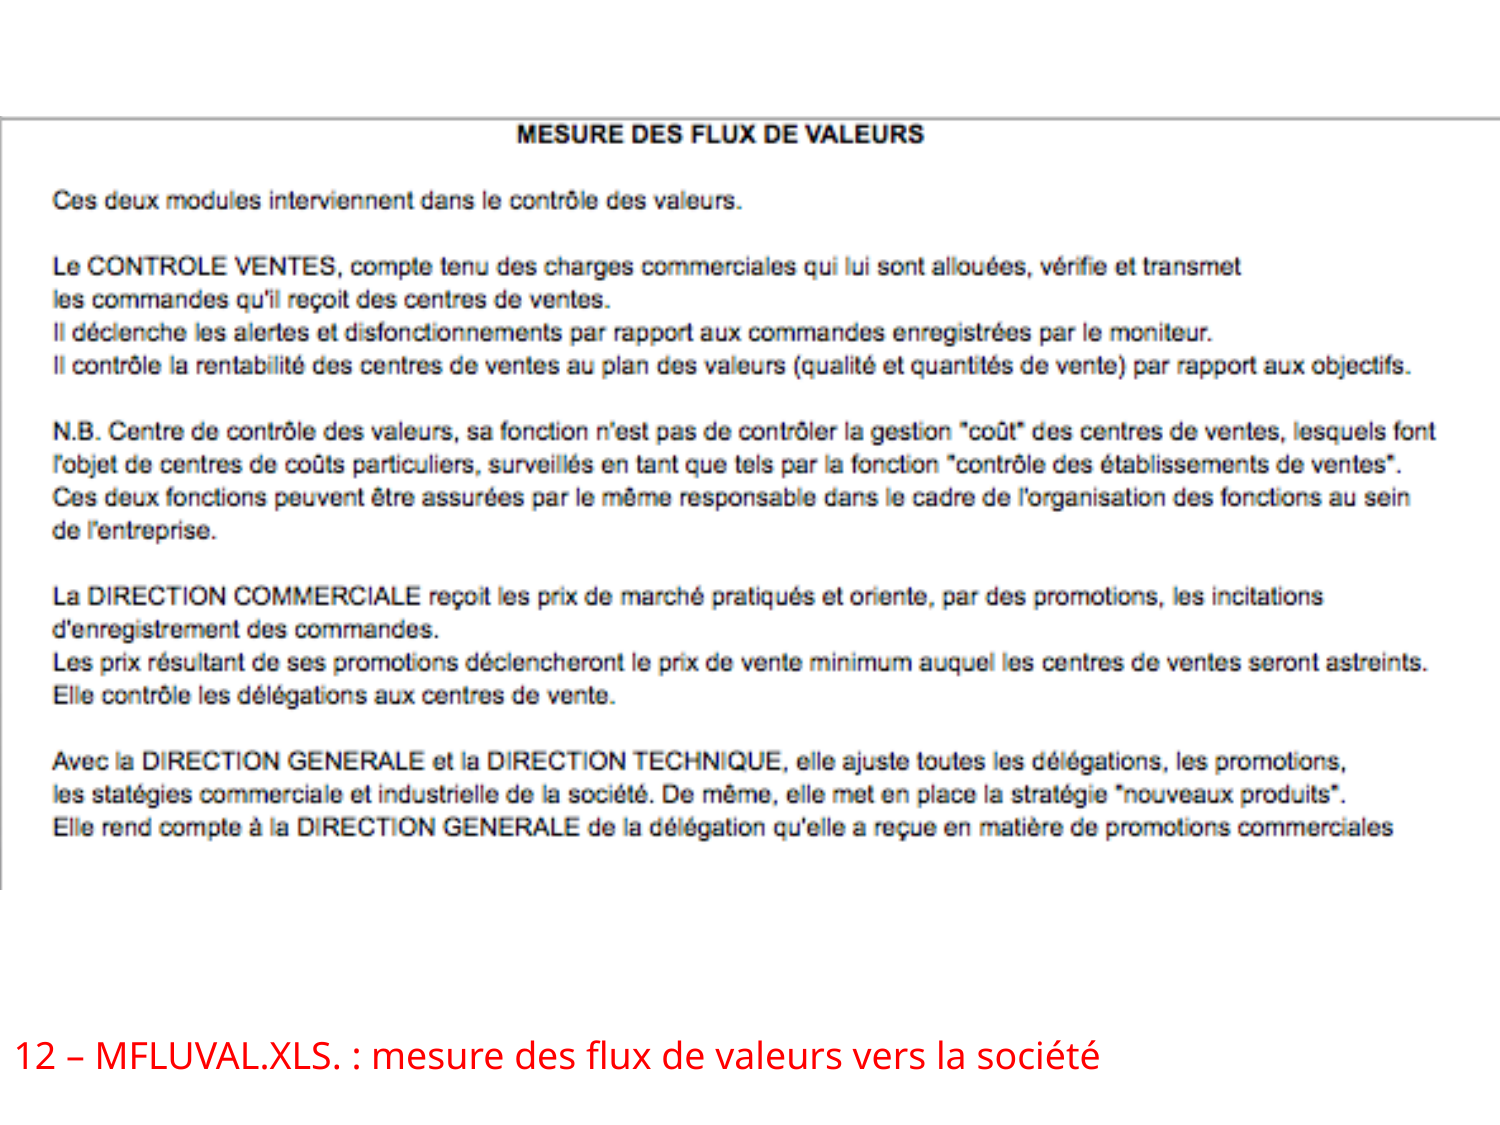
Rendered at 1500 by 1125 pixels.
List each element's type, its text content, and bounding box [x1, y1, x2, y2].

picture [0, 116, 1500, 890]
text_box 12 – MFLUVAL.XLS. : mesure des flux de valeurs vers la société [0, 1024, 1117, 1085]
